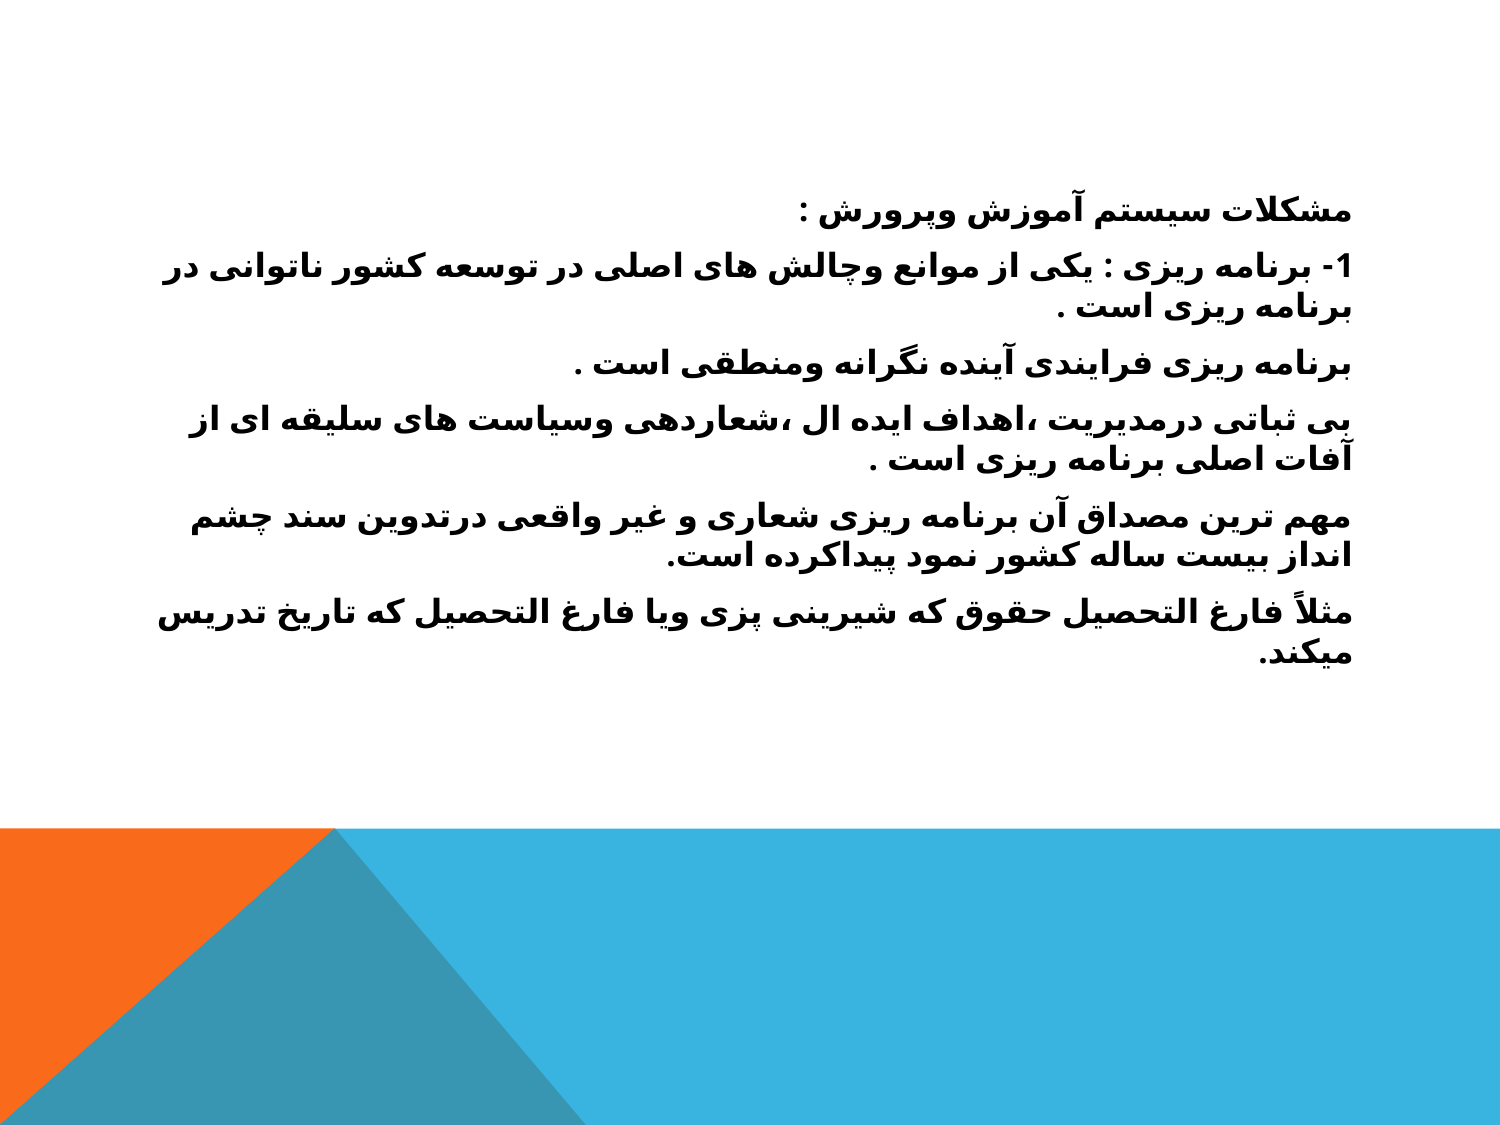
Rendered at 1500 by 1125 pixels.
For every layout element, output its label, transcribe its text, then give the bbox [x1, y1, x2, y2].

list مشکلات سیستم آموزش وپرورش : 1- برنامه ریزی : یکی از موانع وچالش های اصلی در توسعه کشور ناتوانی در برنامه ریزی است . برنامه ریزی فرایندی آینده نگرانه ومنطقی است . بی ثباتی درمدیریت ،اهداف ایده ال ،شعاردهی وسیاست های سلیقه ای از آفات اصلی برنامه ریزی است . مهم ترین مصداق آن برنامه ریزی شعاری و غیر واقعی درتدوین سند چشم انداز بیست ساله کشور نمود پیداکرده است. مثلاً فارغ التحصیل حقوق که شیرینی پزی ویا فارغ التحصیل که تاریخ تدریس میکند. [135, 180, 1369, 768]
